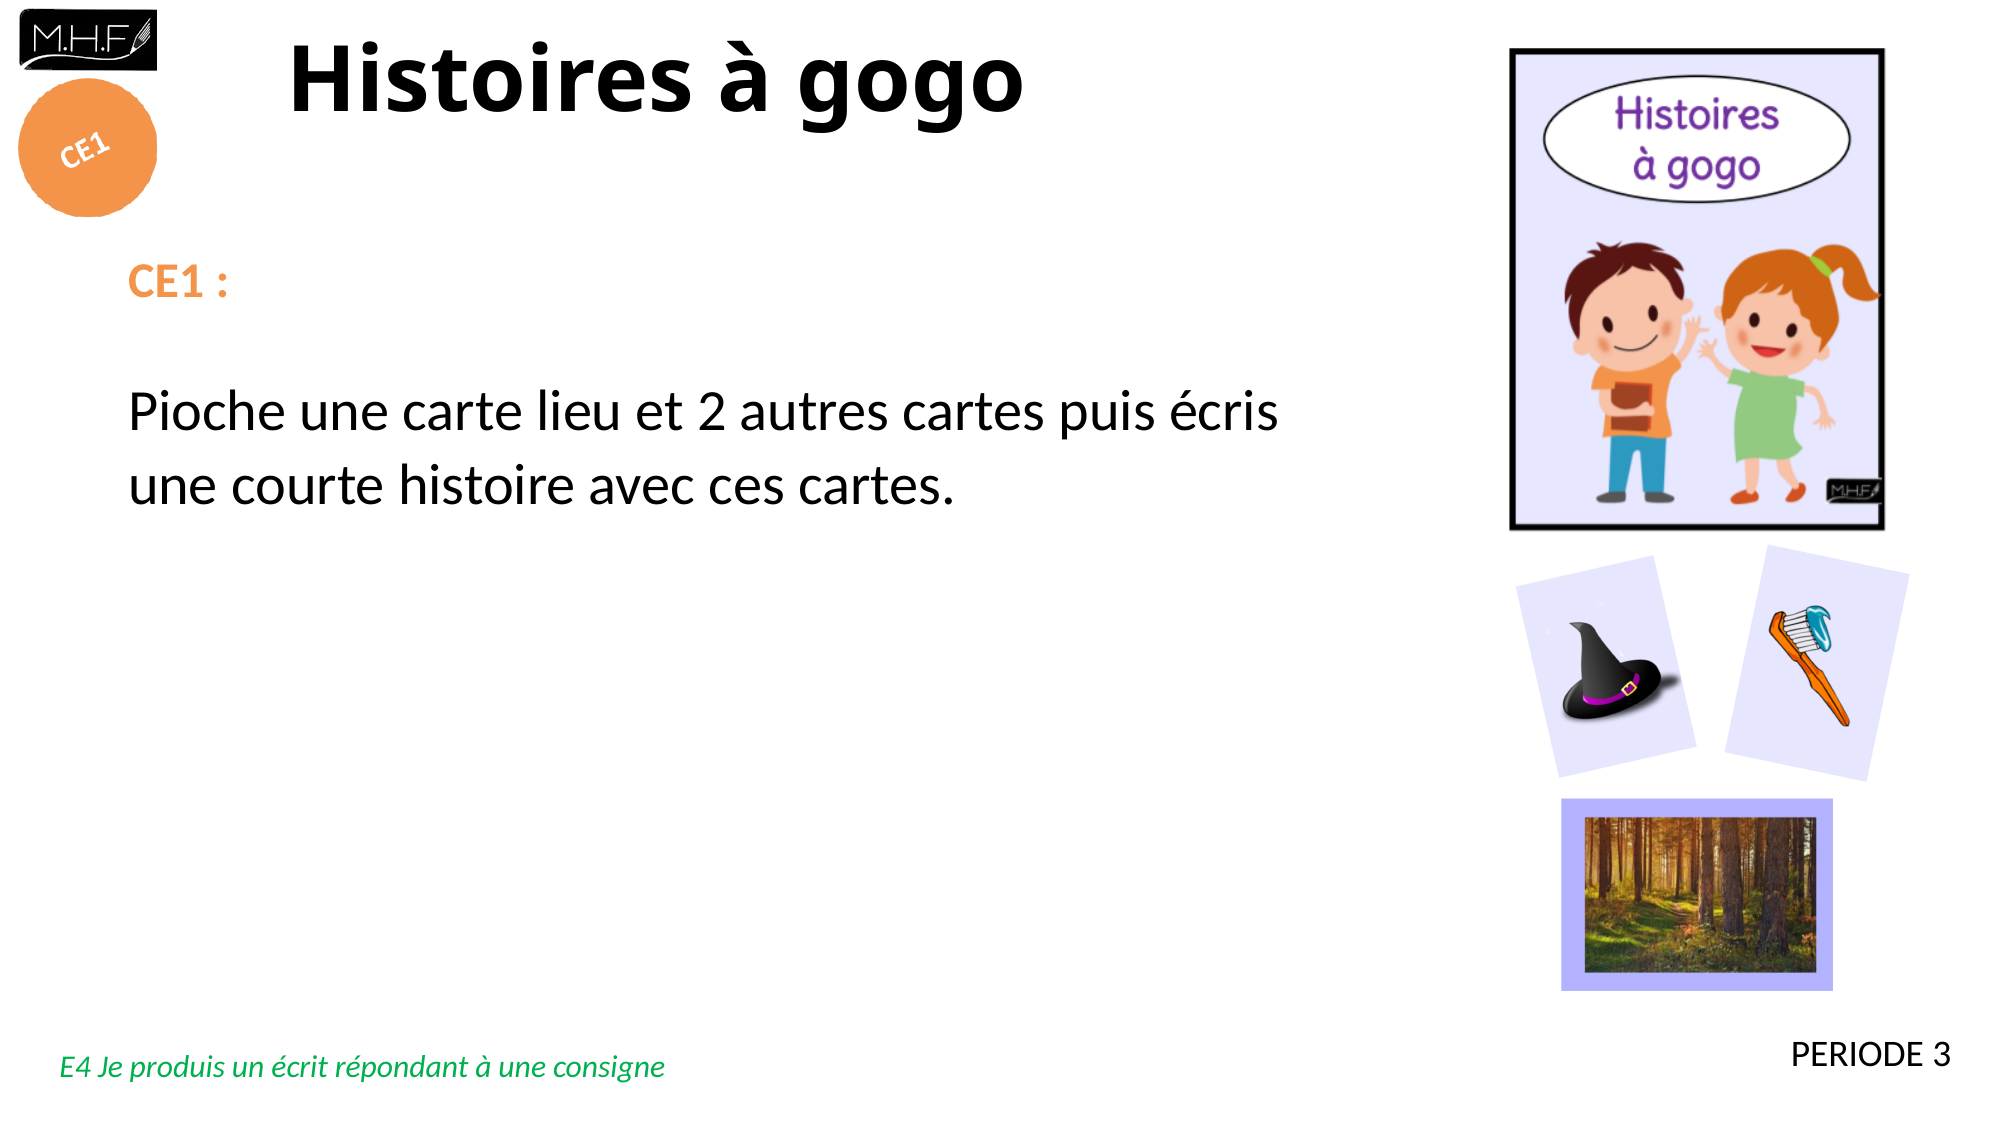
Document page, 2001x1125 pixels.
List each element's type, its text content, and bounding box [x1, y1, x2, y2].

text_box E4 Je produis un écrit répondant à une consigne [44, 1038, 1346, 1092]
picture [18, 78, 157, 218]
text_box PERIODE 3 [1362, 1021, 1967, 1082]
title Histoires à gogo [271, 7, 1818, 156]
picture [16, 7, 157, 74]
picture [1507, 42, 1887, 533]
text_box CE1 : Pioche une carte lieu et 2 autres cartes puis écris une courte histoire avec ces cartes. [113, 239, 1394, 586]
picture [1516, 545, 1909, 1030]
